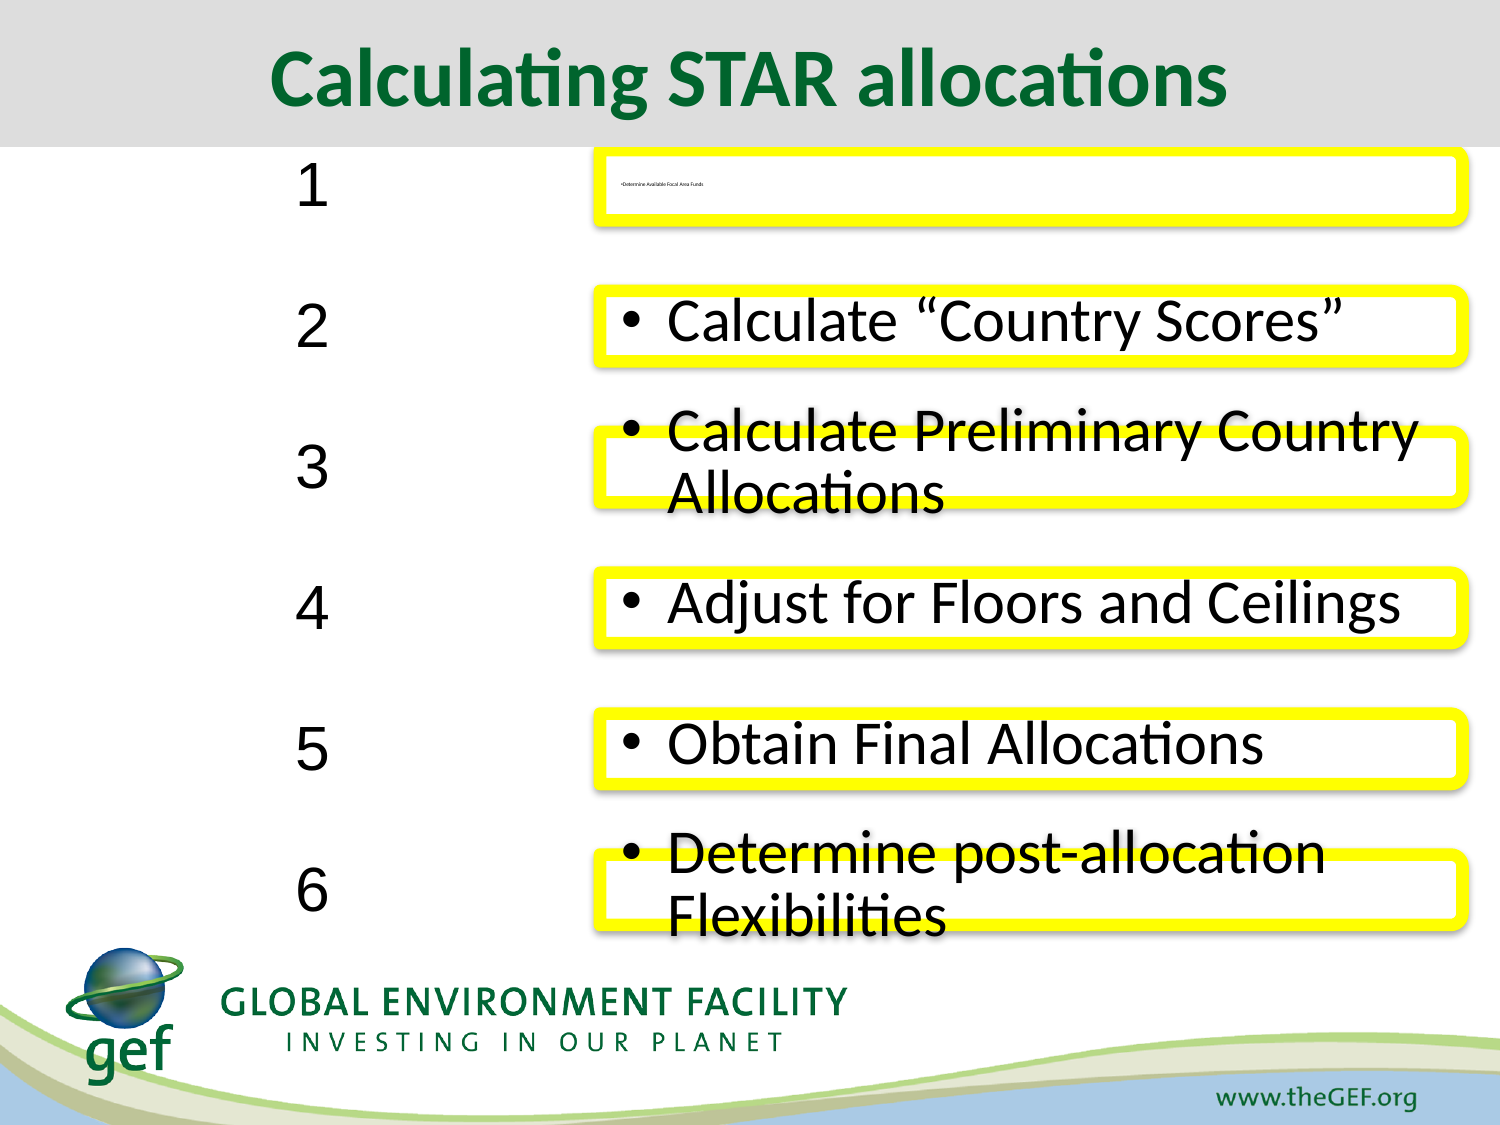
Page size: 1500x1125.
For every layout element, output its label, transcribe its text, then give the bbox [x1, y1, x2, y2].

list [24, 149, 1463, 926]
picture [0, 920, 1500, 1125]
text_box Calculating STAR allocations [0, 0, 1500, 147]
